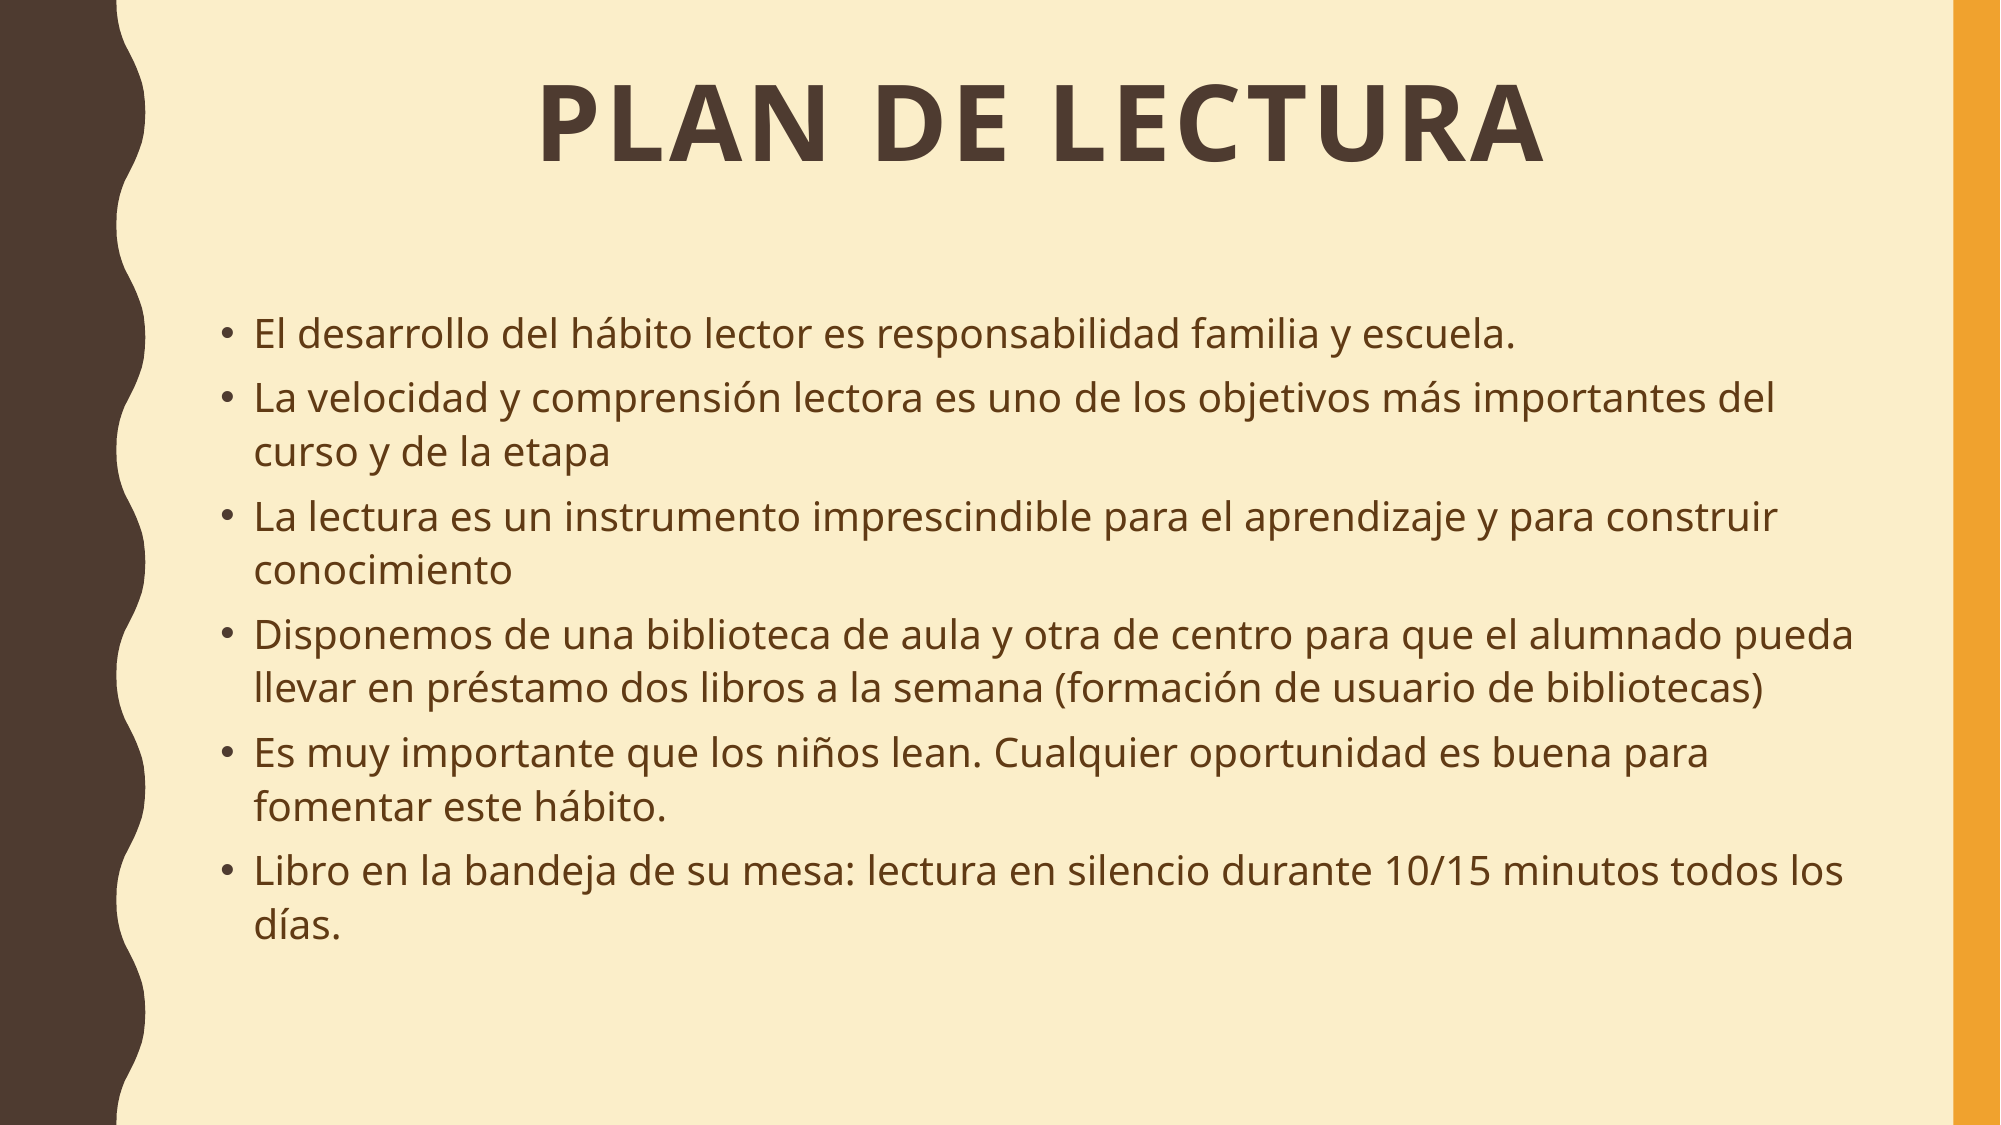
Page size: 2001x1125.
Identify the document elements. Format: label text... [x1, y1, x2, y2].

list El desarrollo del hábito lector es responsabilidad familia y escuela. La velocidad y comprensión lectora es uno de los objetivos más importantes del curso y de la etapa La lectura es un instrumento imprescindible para el aprendizaje y para construir conocimiento Disponemos de una biblioteca de aula y otra de centro para que el alumnado pueda llevar en préstamo dos libros a la semana (formación de usuario de bibliotecas) Es muy importante que los niños lean. Cualquier oportunidad es buena para fomentar este hábito. Libro en la bandeja de su mesa: lectura en silencio durante 10/15 minutos todos los días. [205, 235, 1875, 1005]
title Plan de lectura [205, 62, 1875, 235]
